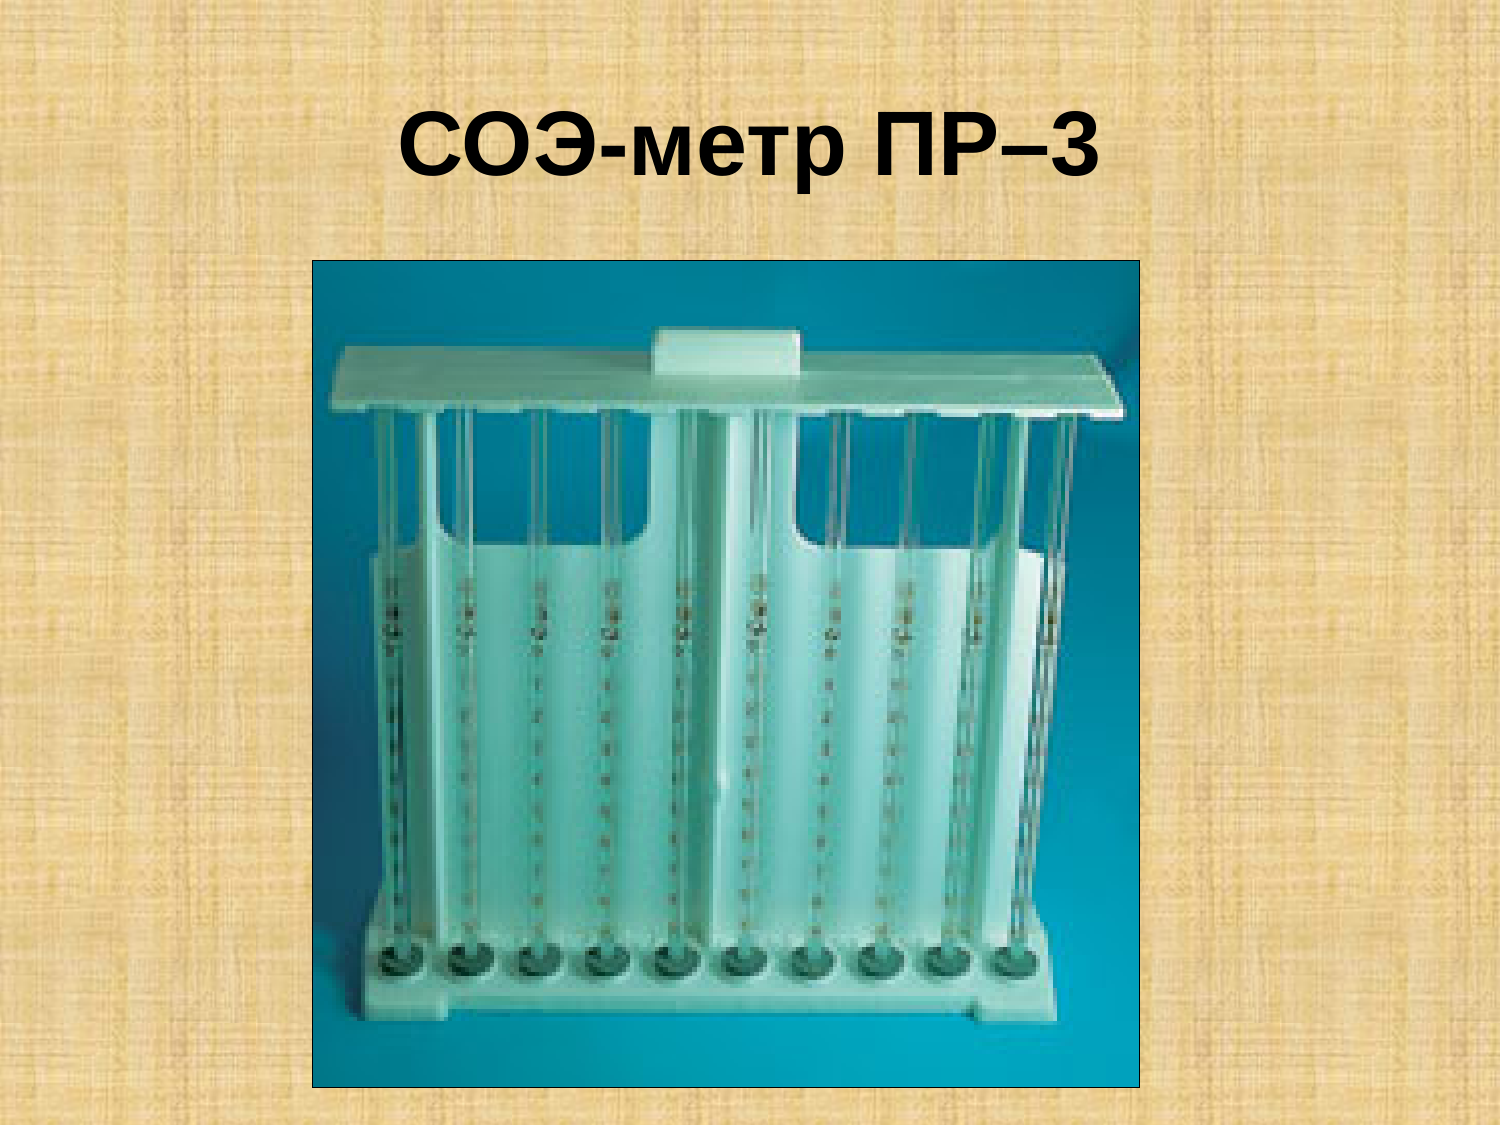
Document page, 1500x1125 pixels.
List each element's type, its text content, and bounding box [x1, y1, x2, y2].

title СОЭ-метр ПР–3 [75, 45, 1425, 233]
picture [0, 0, 1500, 1125]
